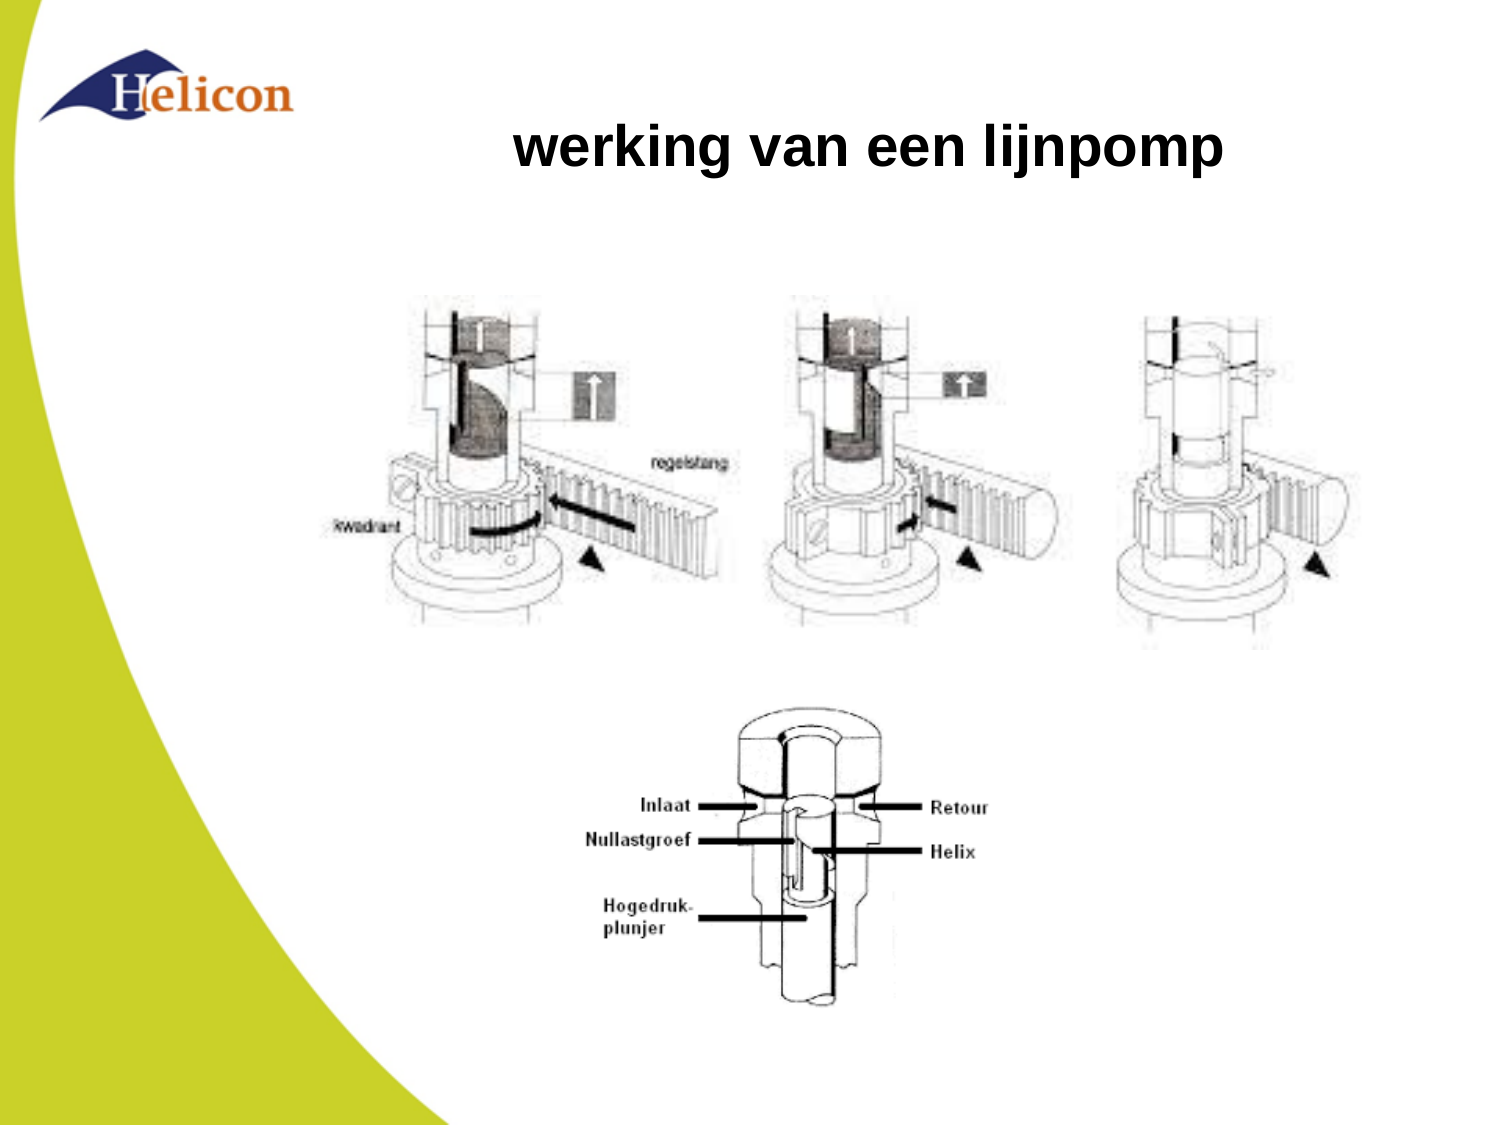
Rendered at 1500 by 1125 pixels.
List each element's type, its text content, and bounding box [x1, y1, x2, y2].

title werking van een lijnpomp [324, 54, 1415, 161]
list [298, 294, 1389, 650]
picture [0, 0, 1500, 1125]
